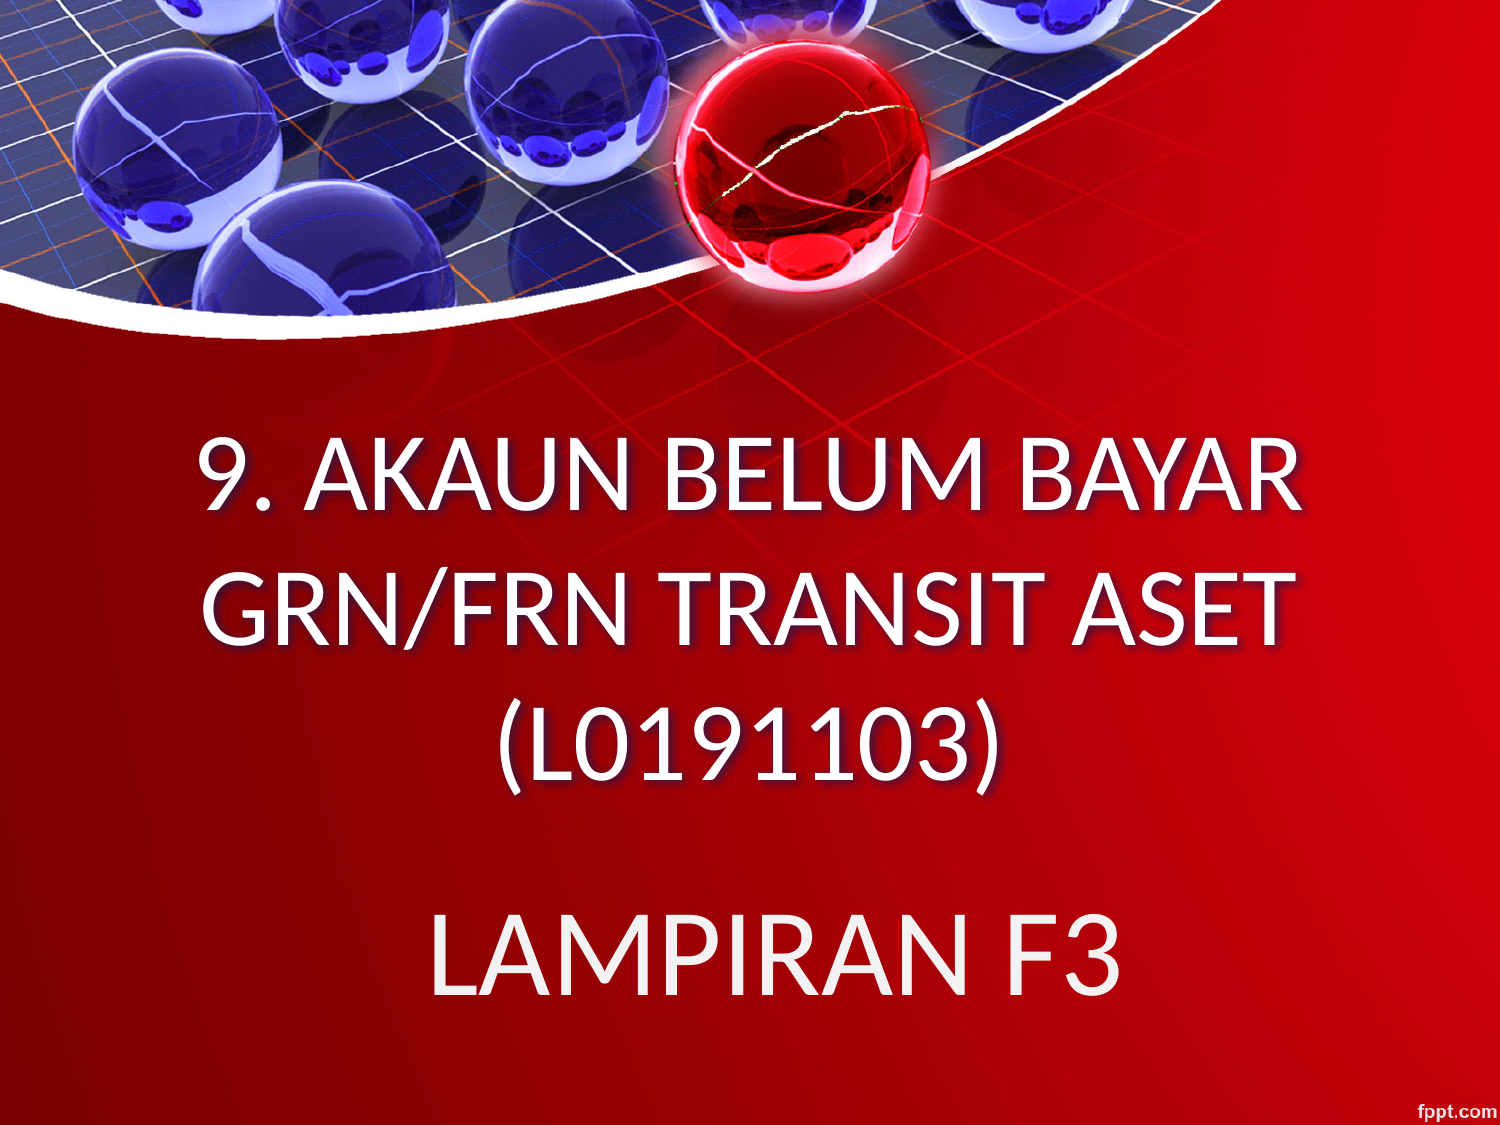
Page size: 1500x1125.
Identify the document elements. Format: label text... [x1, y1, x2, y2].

picture [0, 0, 1500, 1125]
title 9. AKAUN BELUM BAYAR GRN/FRN TRANSIT ASET (L0191103) [23, 537, 1475, 663]
subtitle LAMPIRAN F3 [98, 863, 1452, 964]
